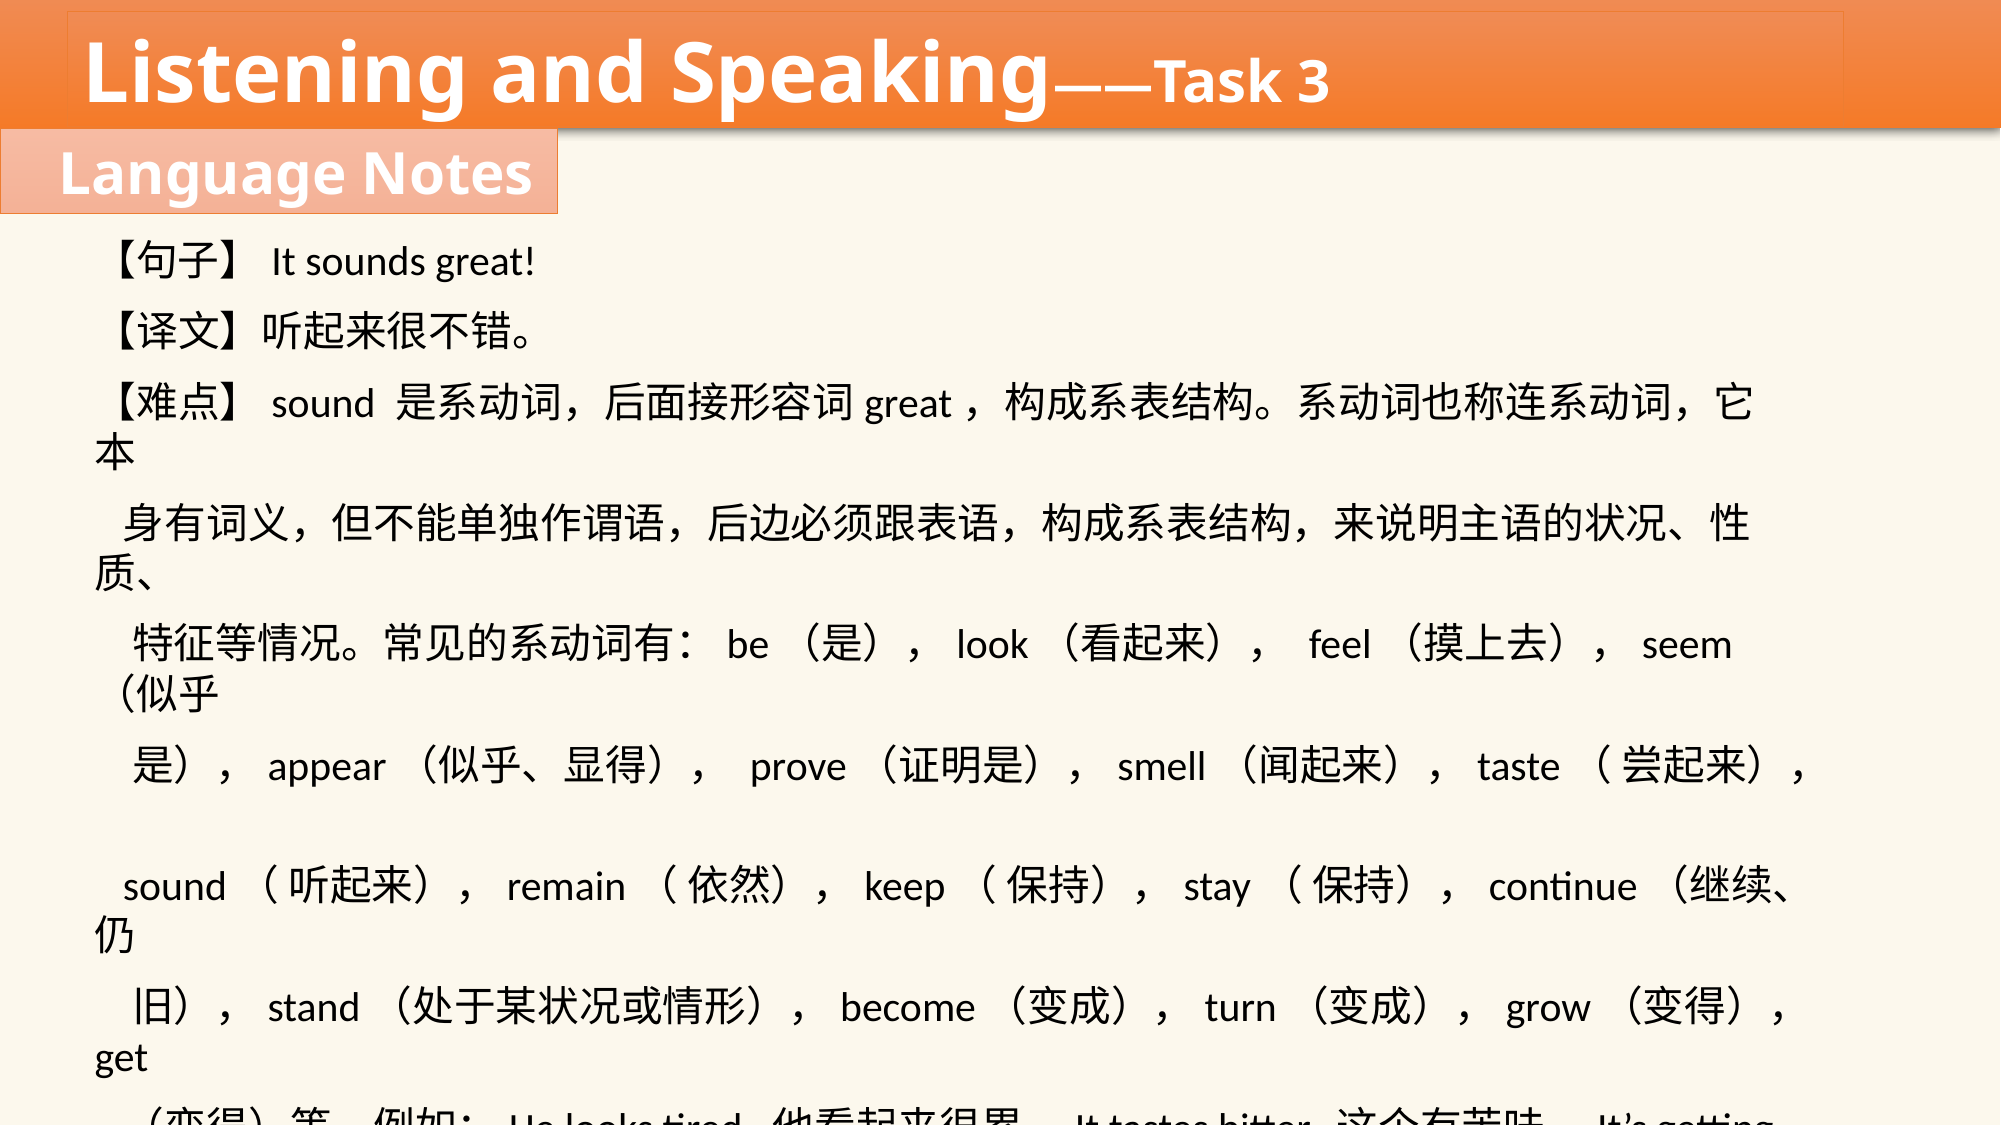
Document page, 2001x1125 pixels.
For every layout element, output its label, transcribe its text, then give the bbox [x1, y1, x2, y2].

text_box Language Notes [0, 128, 558, 214]
list 【句子】It sounds great! 【译文】听起来很不错。 【难点】sound 是系动词，后面接形容词great，构成系表结构。系动词也称连系动词，它本 身有词义，但不能单独作谓语，后边必须跟表语，构成系表结构，来说明主语的状况、性质、 特征等情况。常见的系动词有：be（是），look（看起来）， feel（摸上去），seem（似乎 是），appear（似乎、显得）， prove（证明是），smell（闻起来），taste（ 尝起来）， sound（ 听起来），remain（ 依然），keep（ 保持），stay（ 保持），continue（继续、仍 旧），stand（处于某状况或情形），become（变成），turn（变成），grow（变得），get （变得）等。例如：He looks tired. 他看起来很累。It tastes bitter. 这个有苦味。It’s getting warmer and warmer nowadays. 这些天越来越热了。 [79, 226, 1805, 1106]
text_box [0, 0, 2000, 128]
